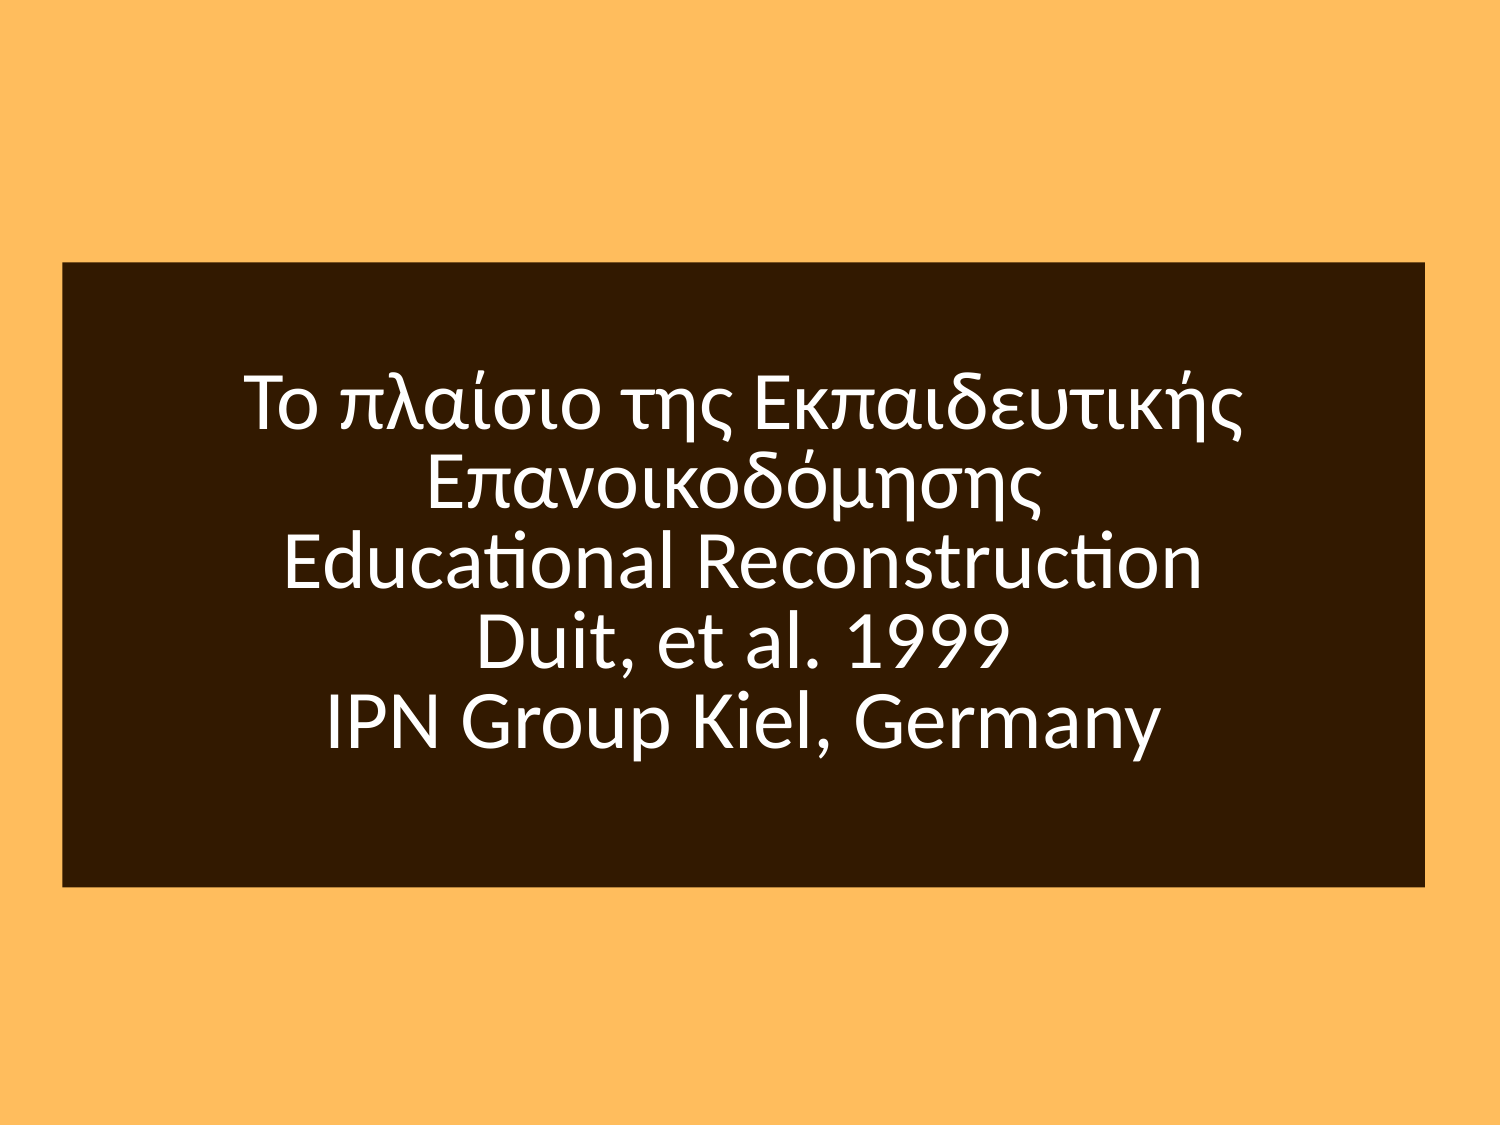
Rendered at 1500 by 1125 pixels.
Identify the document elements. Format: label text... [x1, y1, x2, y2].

title Το πλαίσιο της Εκπαιδευτικής Επανοικοδόμησης Educational Reconstruction Duit, et al. 1999 IPN Group Kiel, Germany [62, 262, 1425, 888]
